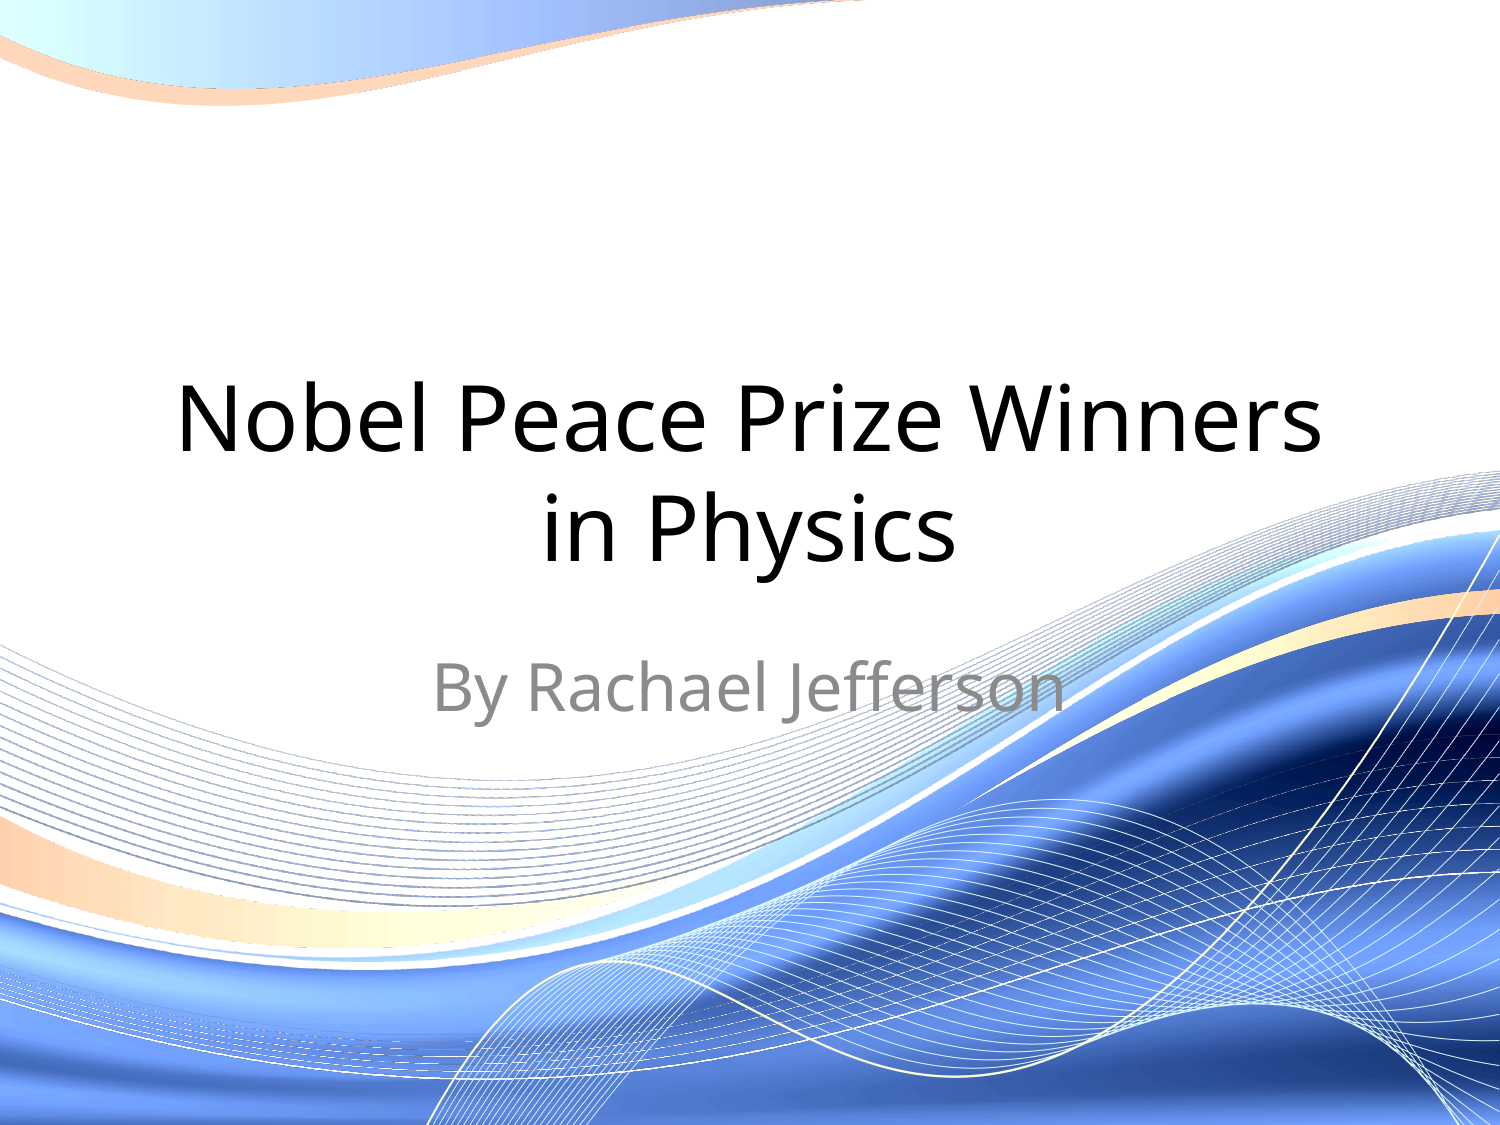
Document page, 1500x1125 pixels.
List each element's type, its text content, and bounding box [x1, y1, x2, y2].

title Nobel Peace Prize Winners in Physics [112, 349, 1388, 591]
subtitle By Rachael Jefferson [225, 637, 1275, 925]
